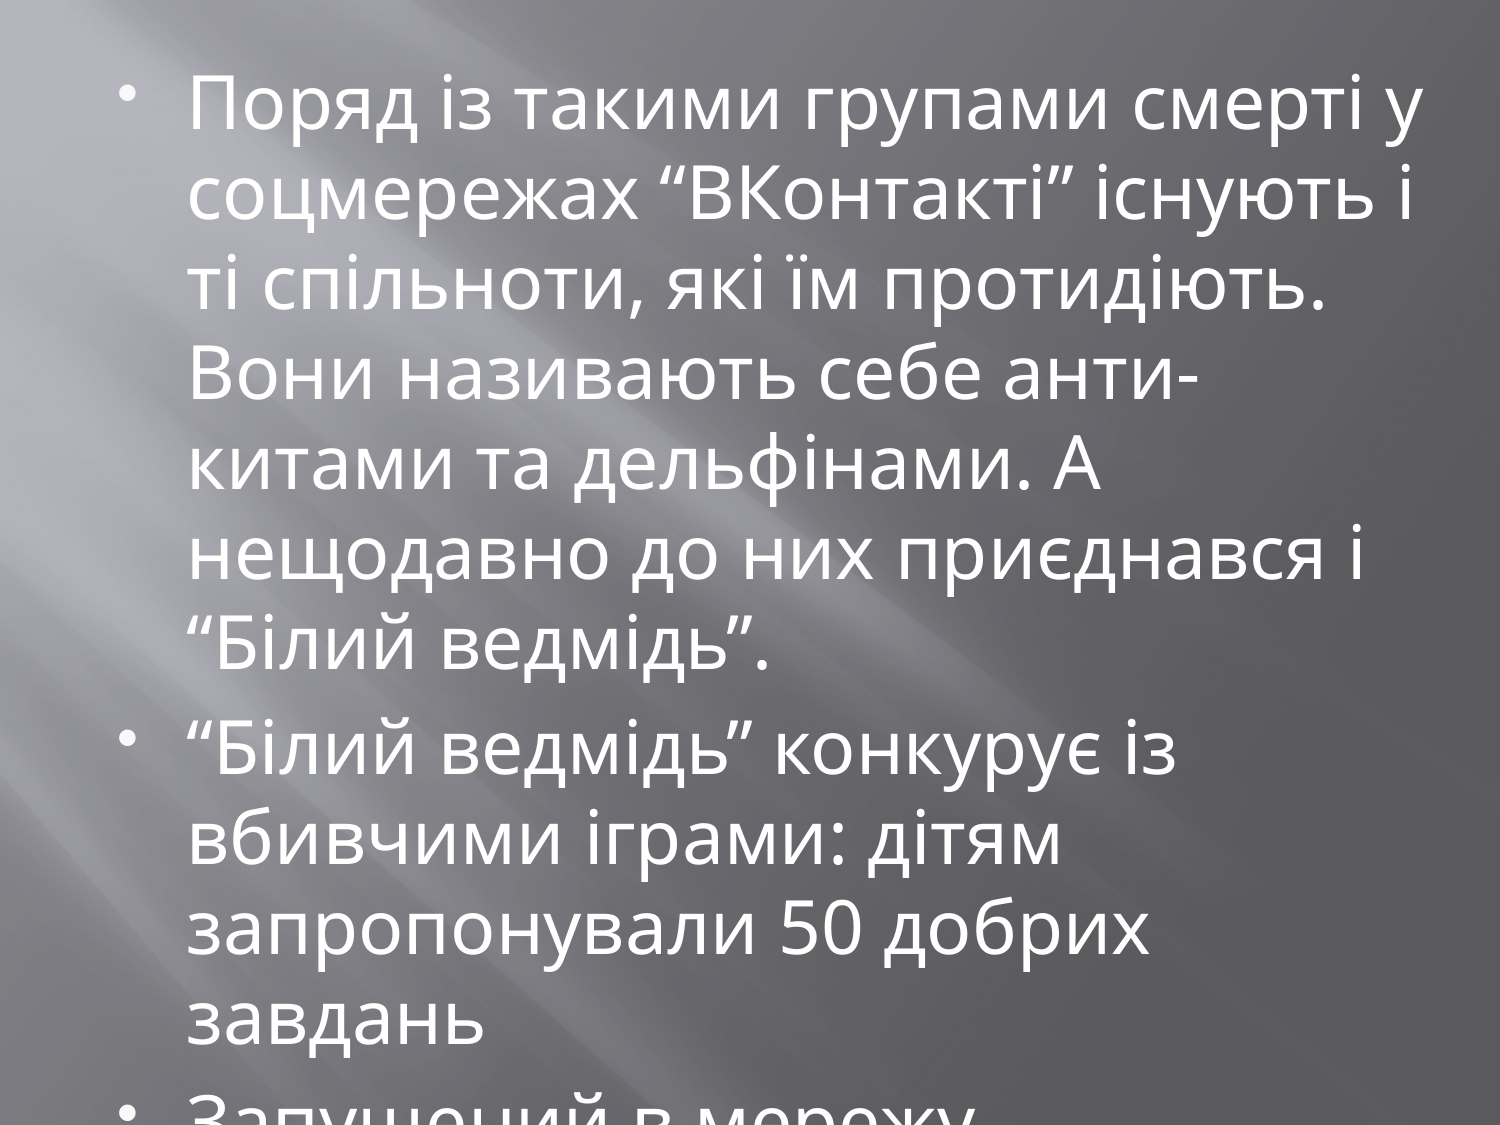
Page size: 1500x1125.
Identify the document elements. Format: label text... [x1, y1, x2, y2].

list Поряд із такими групами смерті у соцмережах “ВКонтакті” існують і ті спільноти, які їм протидіють. Вони називають себе анти-китами та дельфінами. А нещодавно до них приєднався і “Білий ведмідь”. “Білий ведмідь” конкурує із вбивчими іграми: дітям запропонували 50 добрих завдань Запущений в мережу українськими студентами в лютому минулого року. [82, 46, 1454, 820]
